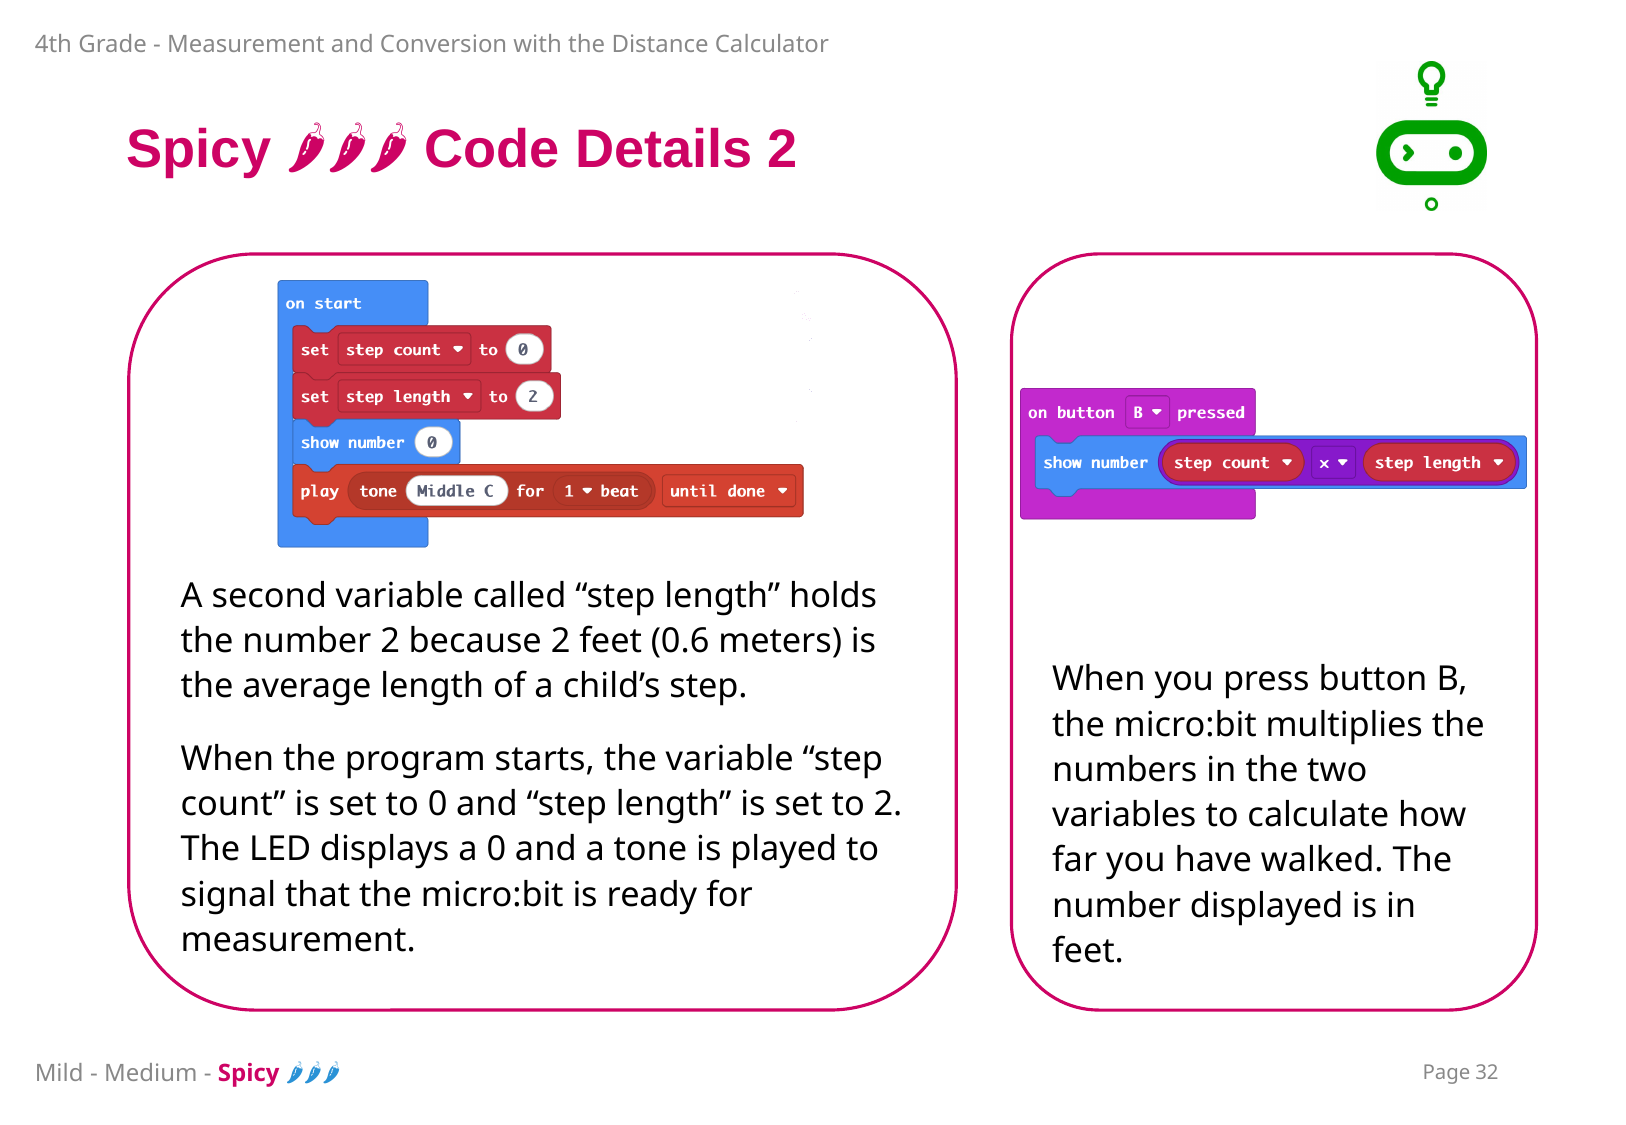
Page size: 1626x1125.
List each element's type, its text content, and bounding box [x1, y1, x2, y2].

picture [269, 272, 816, 556]
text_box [995, 253, 1552, 1011]
slide_number Page 32 [1147, 1042, 1514, 1103]
text_box Mild - Medium - Spicy 🌶️🌶️🌶️ [19, 1042, 623, 1103]
title Spicy 🌶️🌶️🌶️ Code Details 2 [111, 74, 1377, 225]
picture [1376, 60, 1487, 211]
text_box A second variable called “step length” holds the number 2 because 2 feet (0.6 meters) is the average length of a child’s step. When the program starts, the variable “step count” is set to 0 and “step length” is set to 2. The LED displays a 0 and a tone is played to signal that the micro:bit is ready for measurement. [128, 253, 957, 1011]
